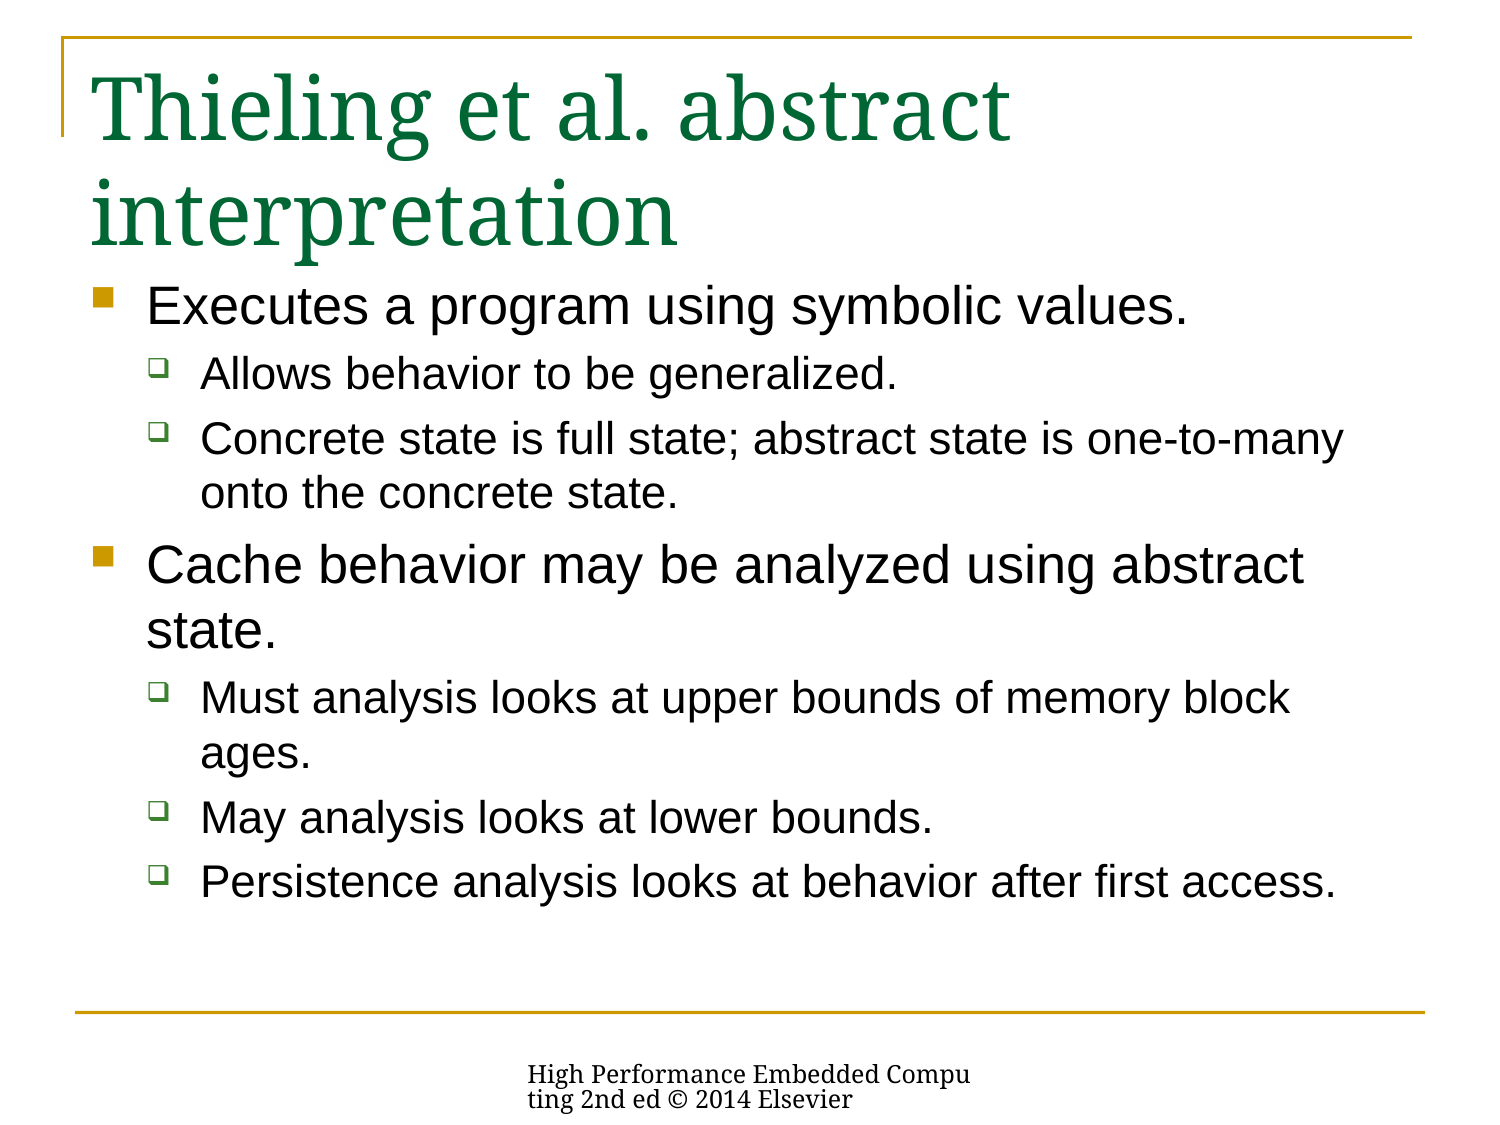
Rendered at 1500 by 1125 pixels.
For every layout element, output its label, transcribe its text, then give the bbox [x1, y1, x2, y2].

footer High Performance Embedded Computing 2nd ed © 2014 Elsevier [512, 1025, 988, 1100]
list Executes a program using symbolic values. Allows behavior to be generalized. Concrete state is full state; abstract state is one-to-many onto the concrete state. Cache behavior may be analyzed using abstract state. Must analysis looks at upper bounds of memory block ages. May analysis looks at lower bounds. Persistence analysis looks at behavior after first access. [75, 262, 1425, 1006]
title Thieling et al. abstract interpretation [75, 45, 1425, 233]
